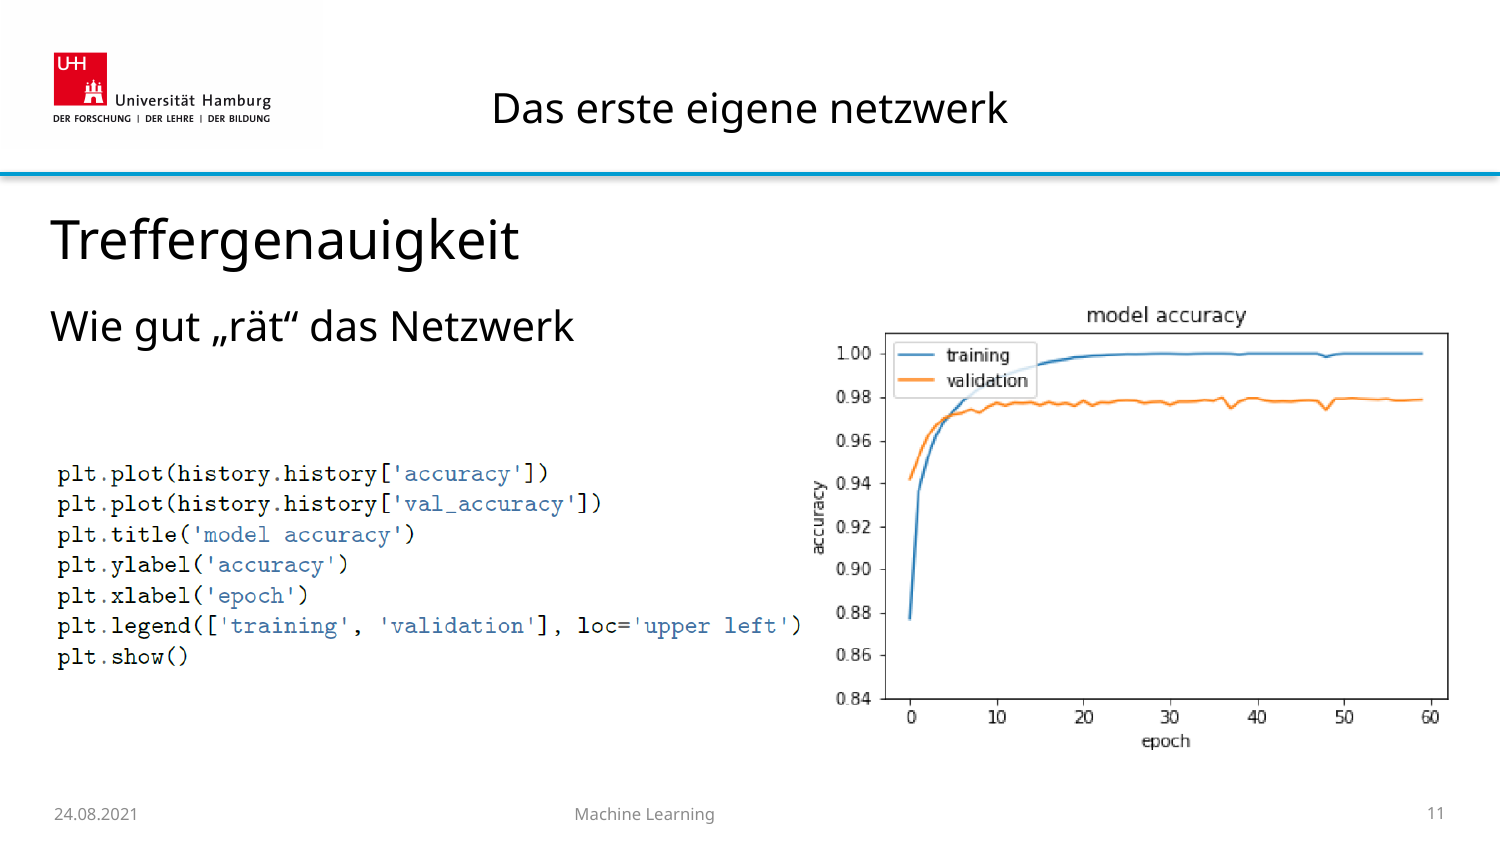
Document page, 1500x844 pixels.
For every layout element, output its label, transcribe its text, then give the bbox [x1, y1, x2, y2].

title Das erste eigene netzwerk [275, 91, 1225, 122]
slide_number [54, 788, 210, 833]
list Treffergenauigkeit [35, 197, 1406, 281]
picture [1, 0, 323, 149]
picture [48, 298, 1467, 750]
list Wie gut „rät“ das Netzwerk [35, 291, 720, 375]
slide_number 11 [1361, 788, 1446, 833]
footer Machine Learning [273, 788, 1016, 833]
